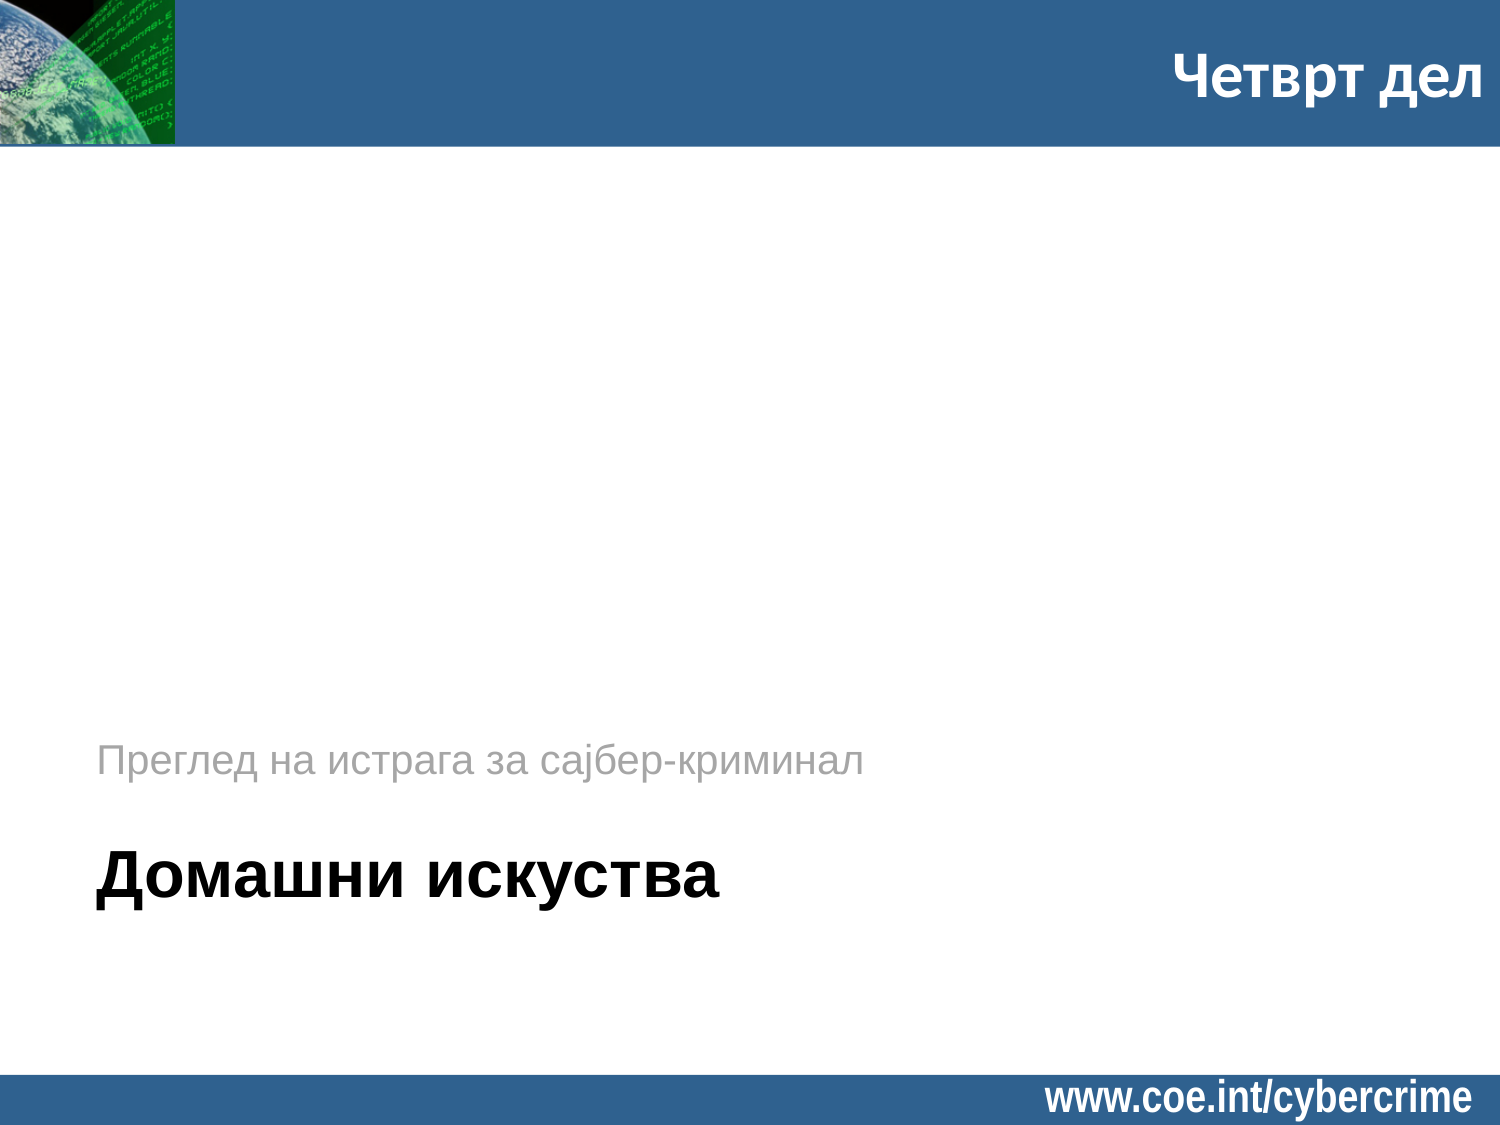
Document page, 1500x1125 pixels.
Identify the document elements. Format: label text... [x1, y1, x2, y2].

text_box Преглед на истрага за сајбер-криминал Домашни искуства [81, 735, 1481, 919]
picture [0, 0, 175, 144]
text_box [0, 1073, 1030, 1125]
text_box Четврт дел [177, 0, 1500, 149]
text_box www.coe.int/cybercrime [1030, 1059, 1500, 1125]
